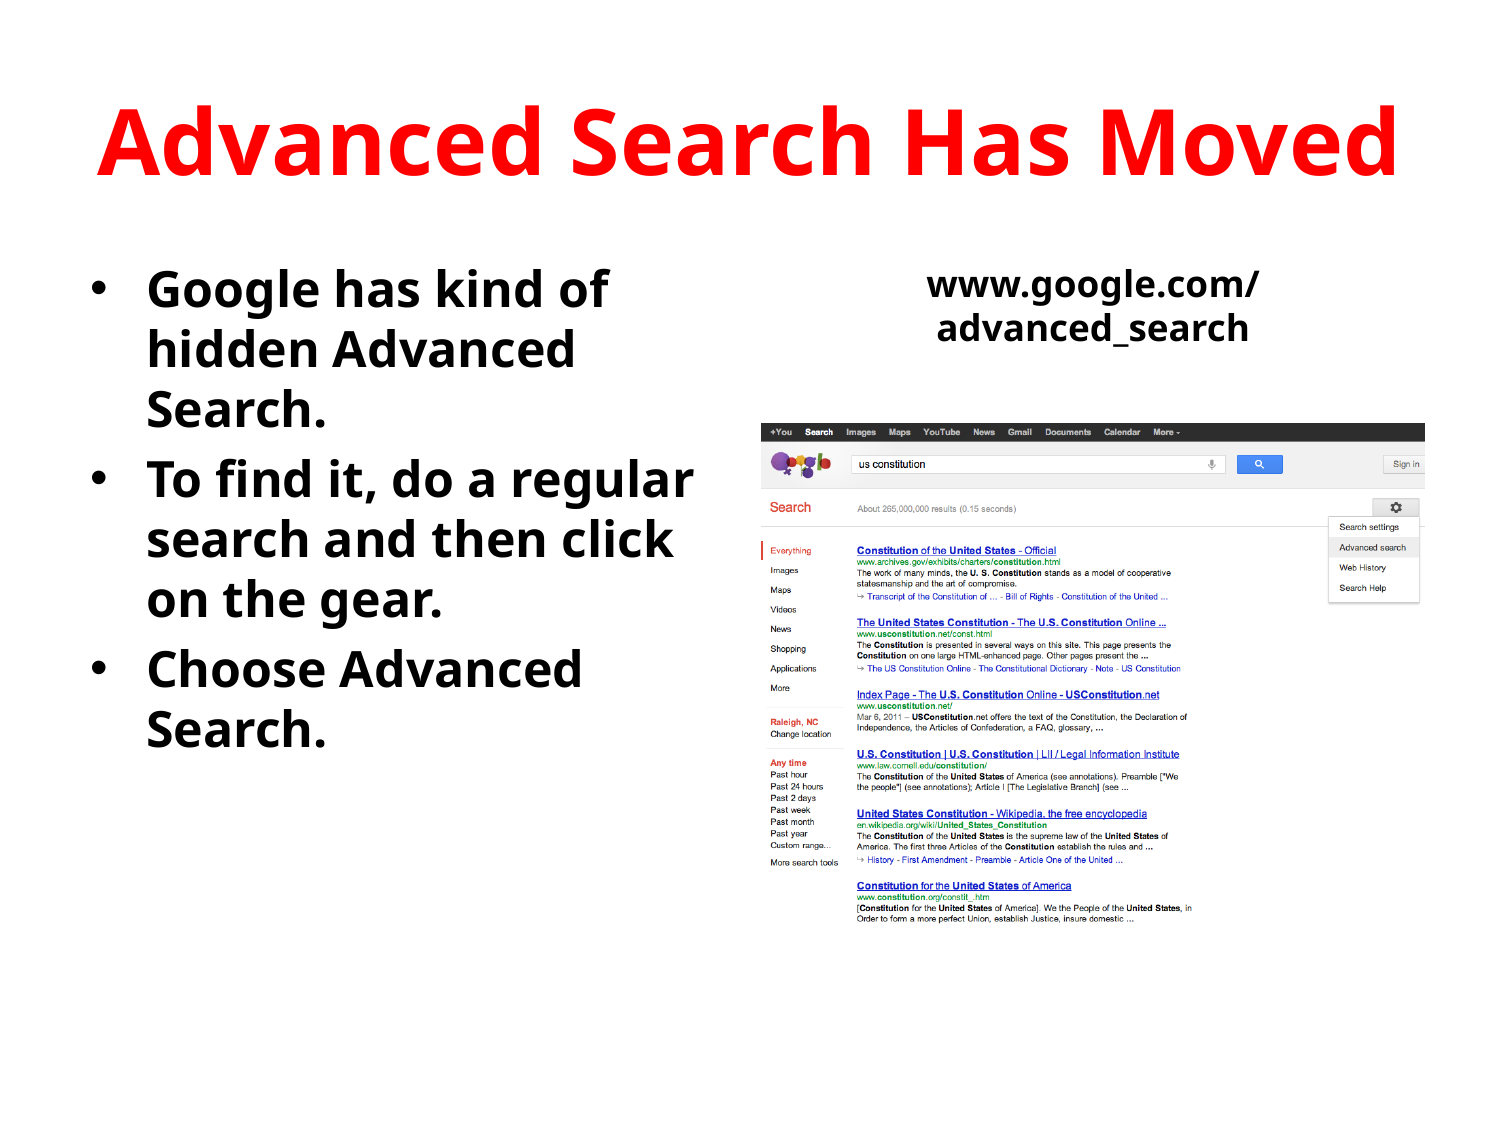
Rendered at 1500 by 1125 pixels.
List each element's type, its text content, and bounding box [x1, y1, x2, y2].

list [761, 356, 1426, 1006]
list www.google.com/advanced_search [761, 251, 1425, 356]
list Google has kind of hidden Advanced Search. To find it, do a regular search and then click on the gear. Choose Advanced Search. [75, 249, 738, 1005]
title Advanced Search Has Moved [75, 45, 1425, 233]
